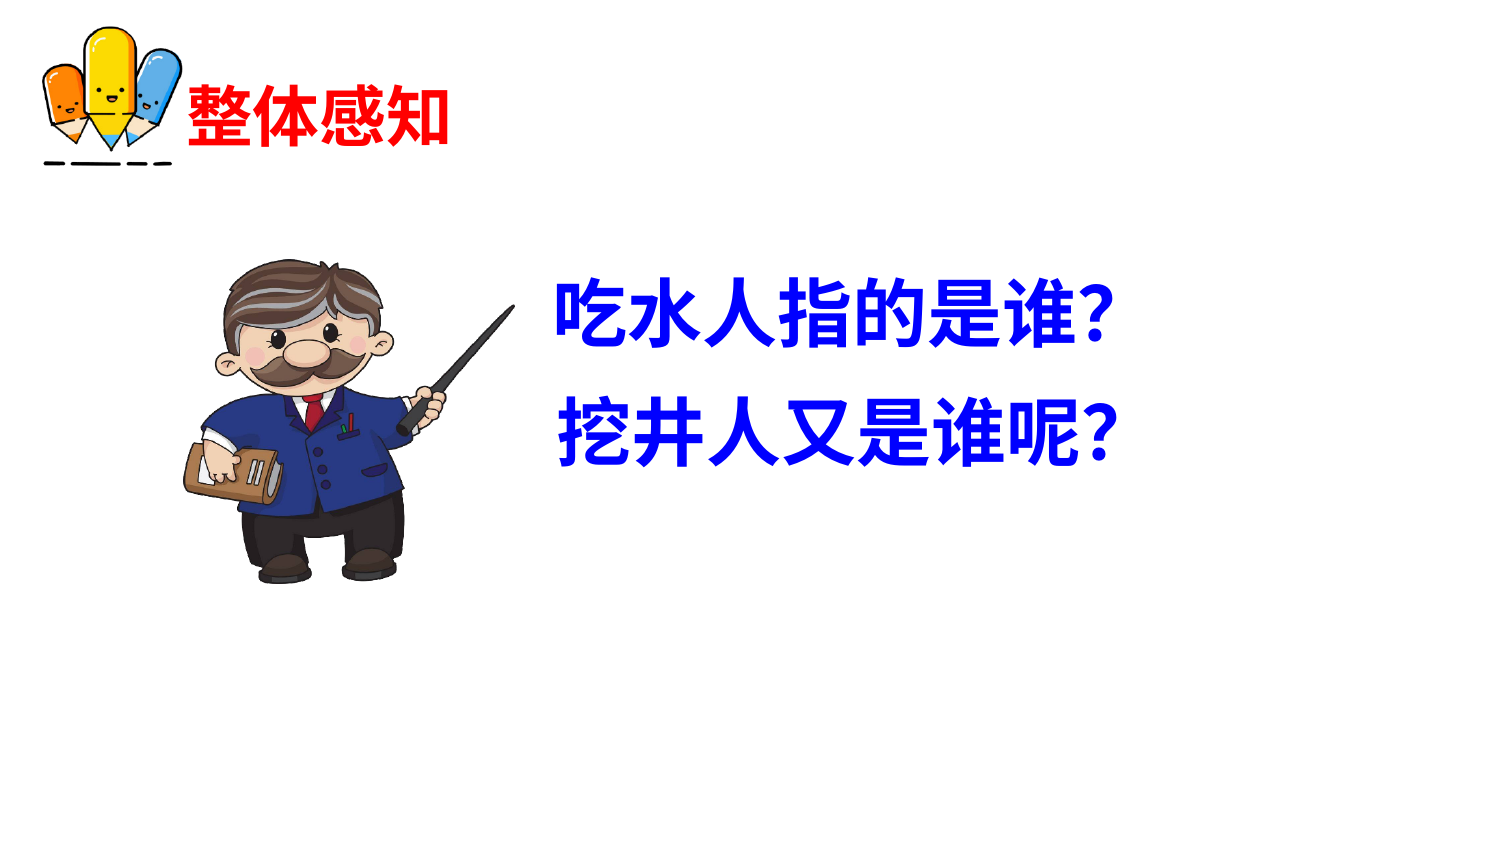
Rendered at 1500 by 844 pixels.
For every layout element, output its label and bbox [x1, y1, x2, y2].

text_box [29, 18, 478, 174]
text_box [183, 259, 1176, 585]
